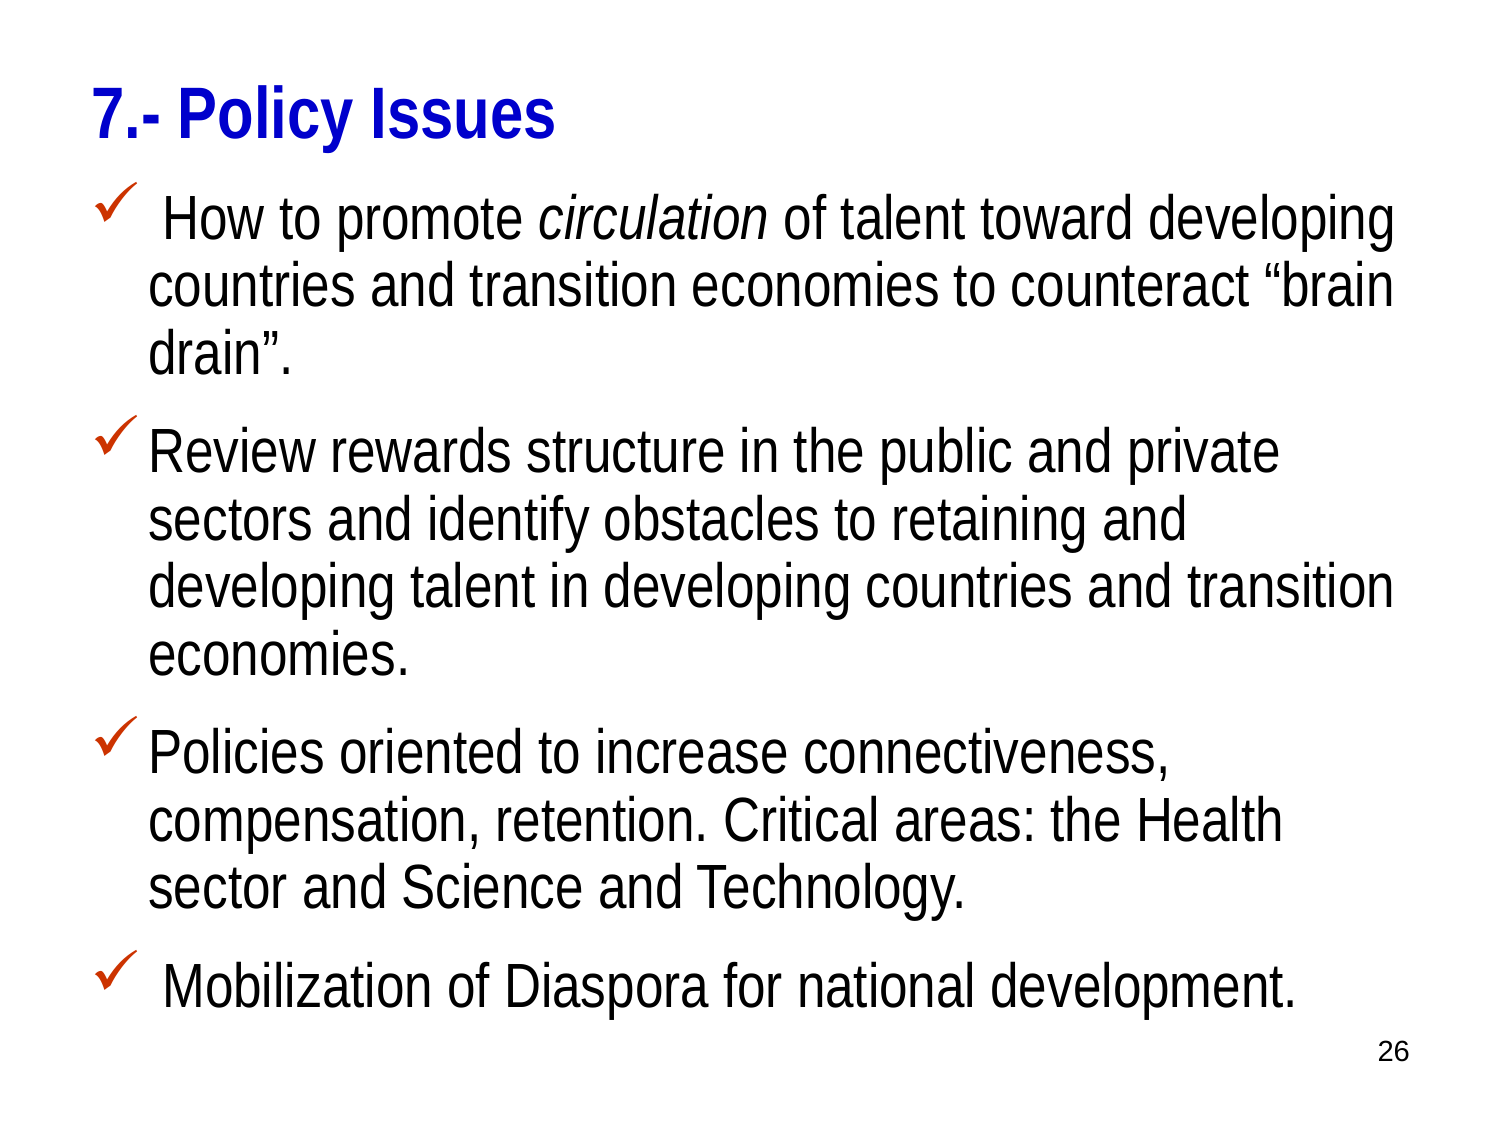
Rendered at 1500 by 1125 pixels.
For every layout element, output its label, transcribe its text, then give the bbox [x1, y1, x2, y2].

text_box 7.- Policy Issues [76, 58, 1376, 161]
text_box How to promote circulation of talent toward developing countries and transition economies to counteract “brain drain”. Review rewards structure in the public and private sectors and identify obstacles to retaining and developing talent in developing countries and transition economies. Policies oriented to increase connectiveness, compensation, retention. Critical areas: the Health sector and Science and Technology. Mobilization of Diaspora for national development. [75, 178, 1418, 1029]
slide_number 26 [1074, 1024, 1426, 1103]
